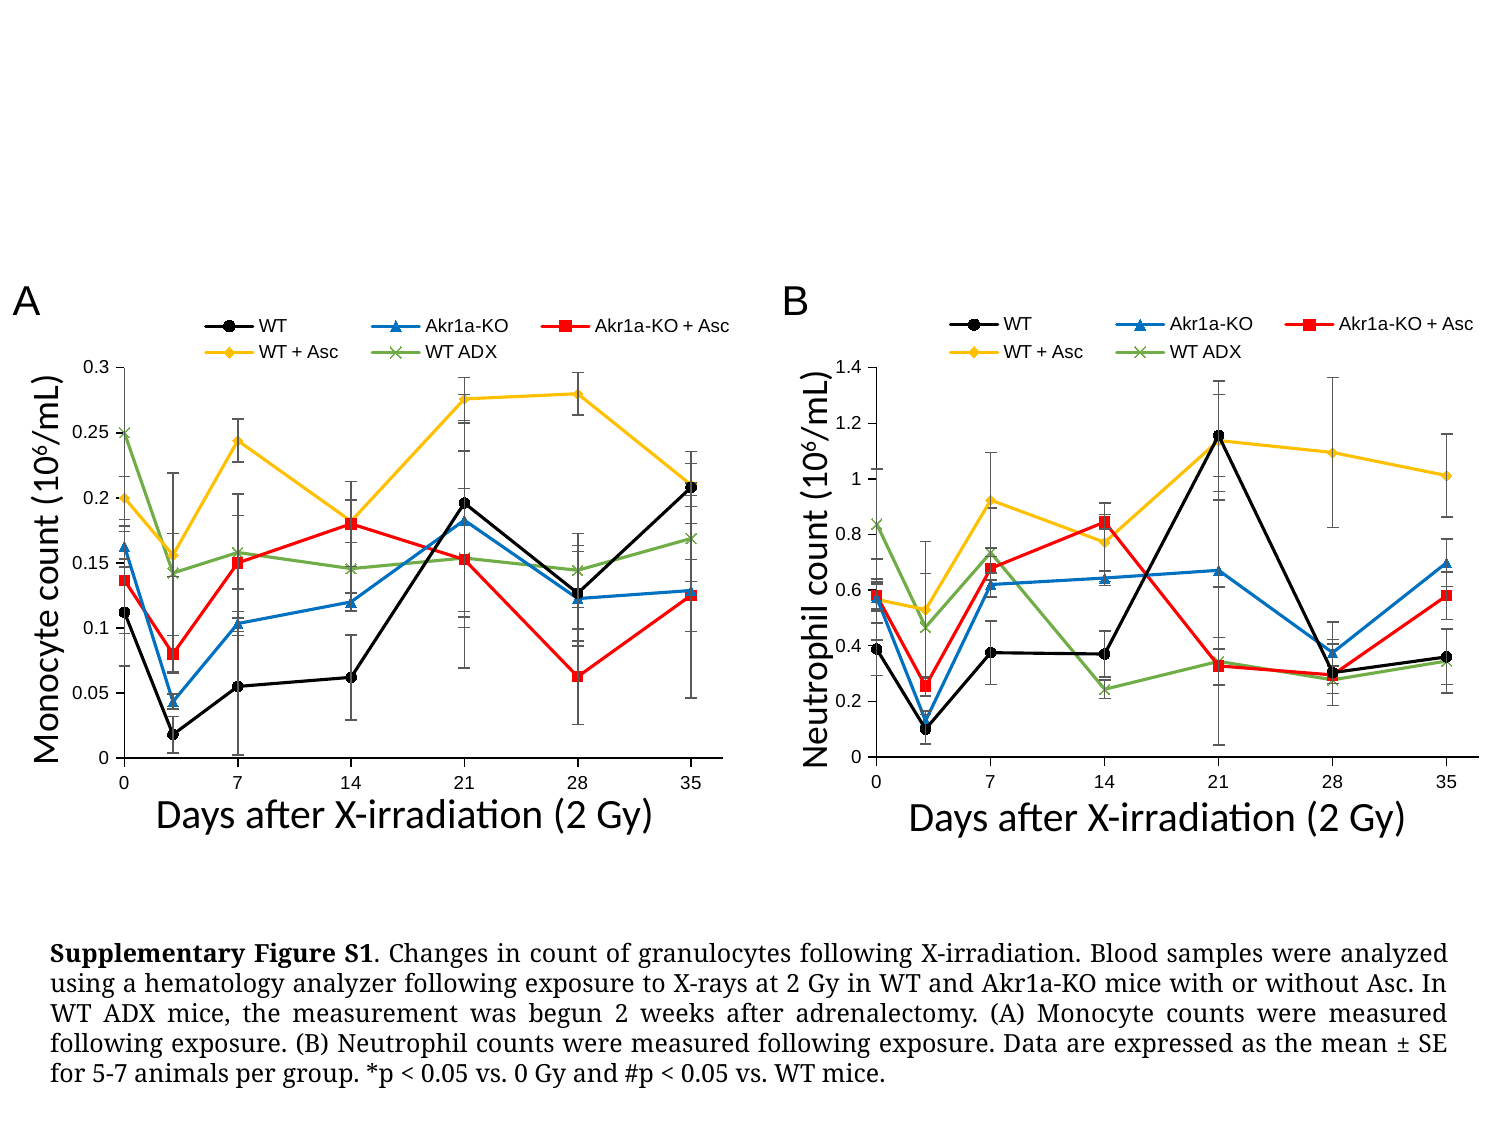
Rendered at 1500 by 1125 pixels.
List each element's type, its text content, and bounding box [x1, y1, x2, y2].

text_box Monocyte count (106/mL) [13, 345, 58, 794]
text_box Days after X-irradiation (2 Gy) [893, 794, 1455, 847]
text_box A [0, 266, 56, 332]
chart [58, 292, 757, 880]
chart [834, 292, 1500, 794]
text_box Neutrophil count (106/mL) [782, 332, 842, 807]
text_box Supplementary Figure S1. Changes in count of granulocytes following X-irradiation. Blood samples were analyzed using a hematology analyzer following exposure to X-rays at 2 Gy in WT and Akr1a-KO mice with or without Asc. In WT ADX mice, the measurement was begun 2 weeks after adrenalectomy. (A) Monocyte counts were measured following exposure. (B) Neutrophil counts were measured following exposure. Data are expressed as the mean ± SE for 5-7 animals per group. *p < 0.05 vs. 0 Gy and #p < 0.05 vs. WT mice. [35, 929, 1465, 1095]
text_box B [755, 266, 825, 332]
